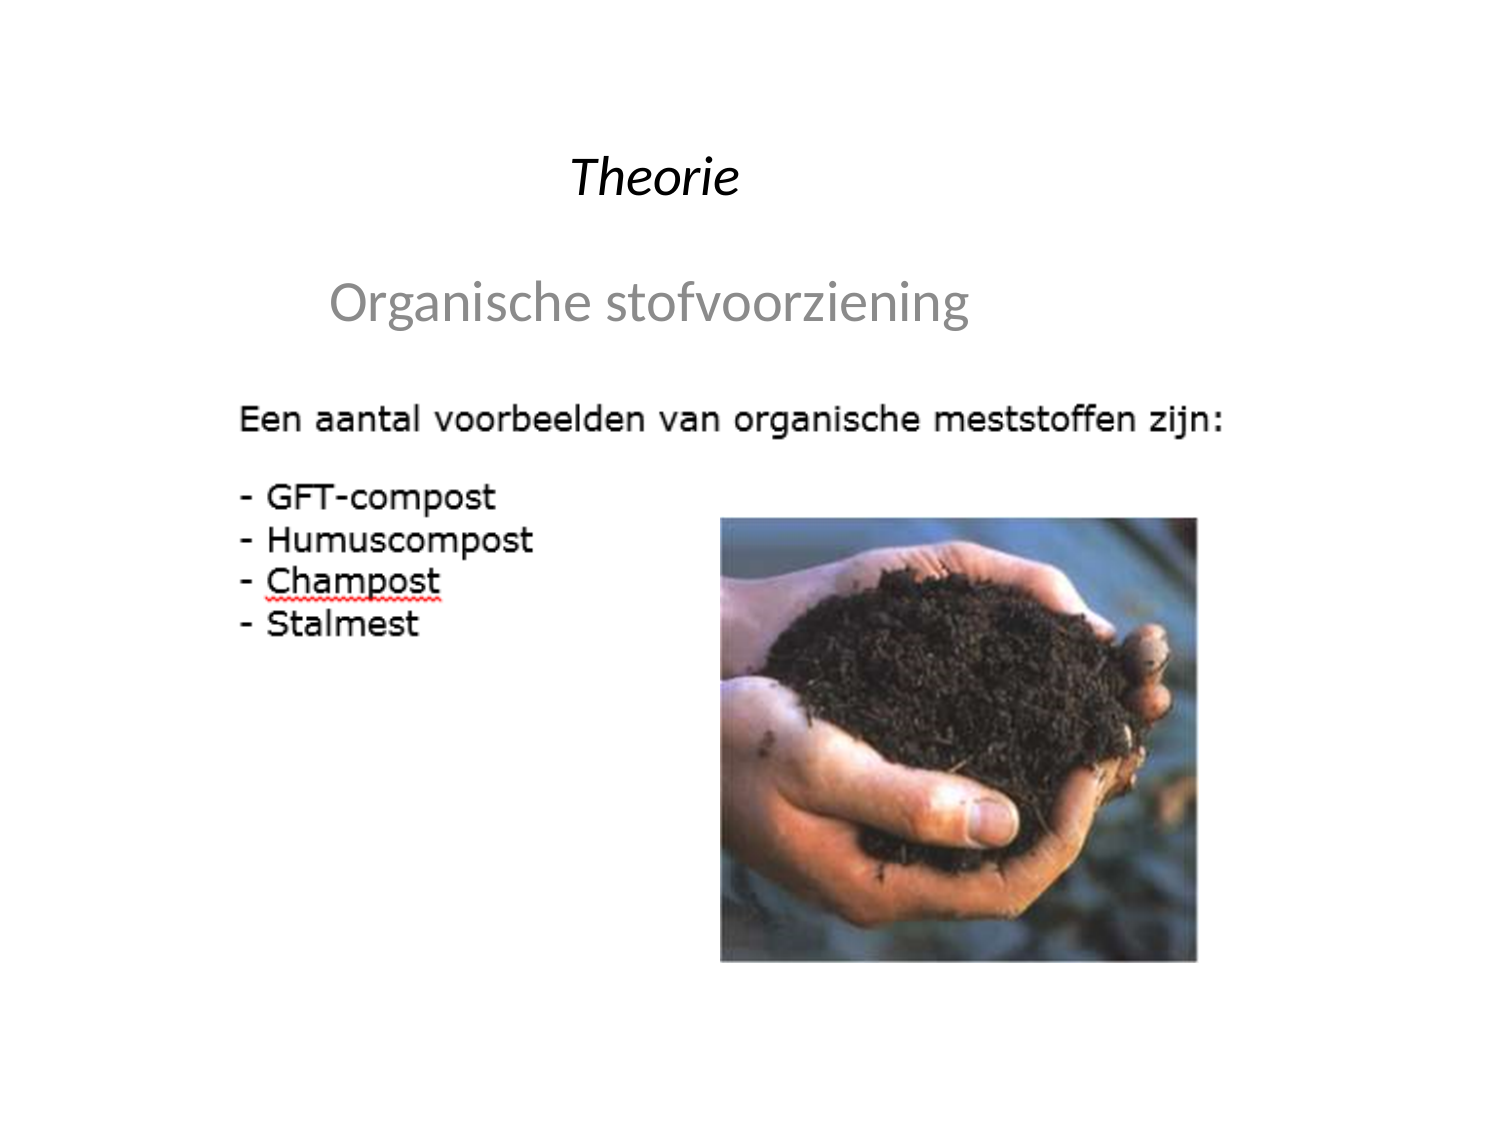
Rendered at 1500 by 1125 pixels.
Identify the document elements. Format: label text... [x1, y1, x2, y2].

title Theorie [112, 101, 1199, 244]
subtitle Organische stofvoorziening [64, 255, 1235, 882]
picture [227, 385, 1235, 964]
